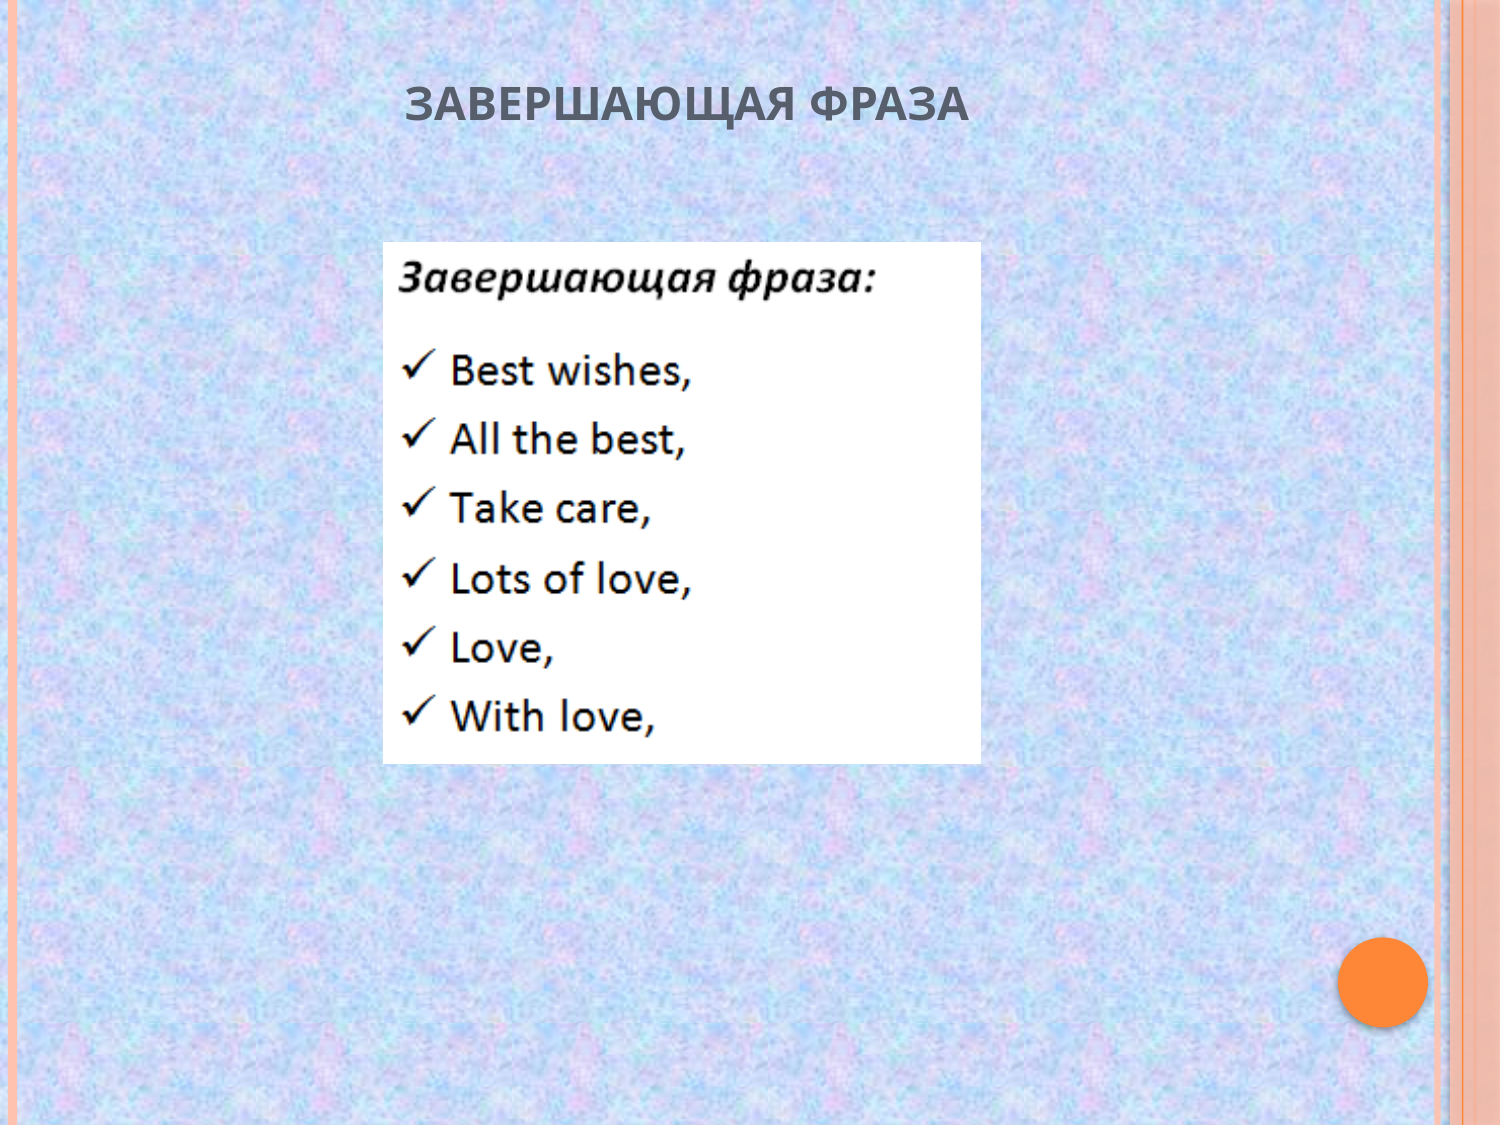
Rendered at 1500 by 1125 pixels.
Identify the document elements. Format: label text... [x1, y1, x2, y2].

picture [0, 0, 7, 1125]
title Завершающая фраза [75, 66, 1300, 138]
picture [18, 0, 1434, 1125]
picture [1441, 0, 1449, 1125]
